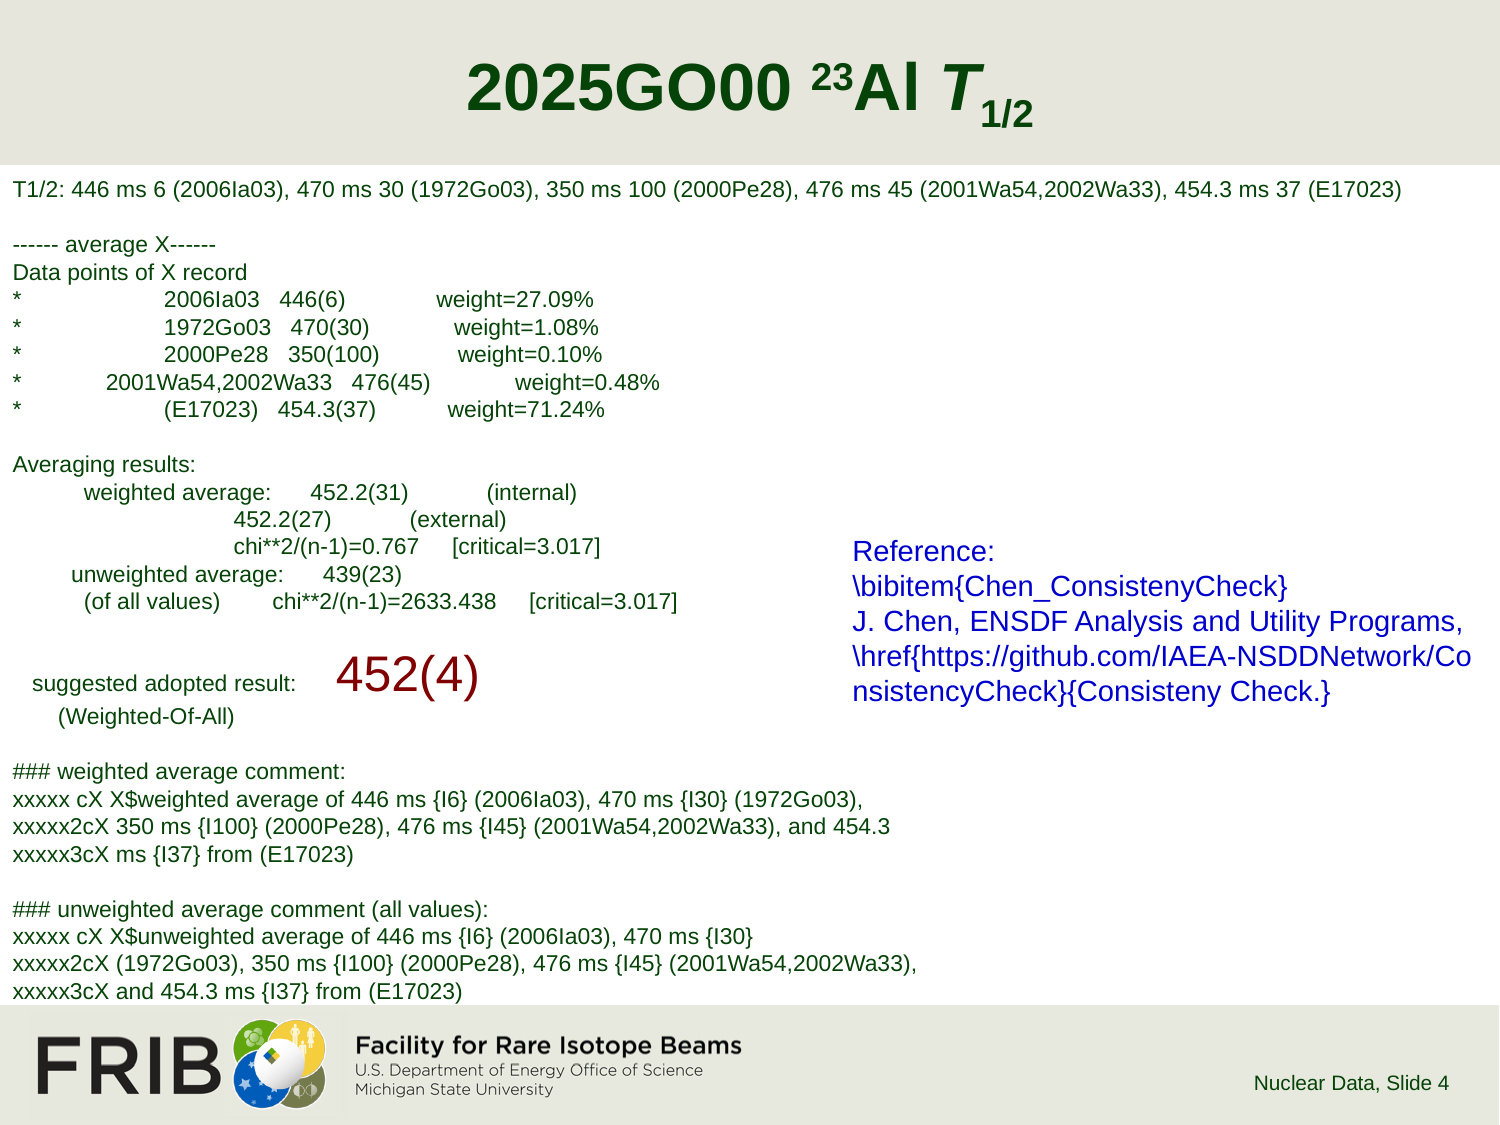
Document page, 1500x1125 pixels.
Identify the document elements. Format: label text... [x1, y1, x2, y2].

text_box Reference: \bibitem{Chen_ConsistenyCheck} J. Chen, ENSDF Analysis and Utility Programs, \href{https://github.com/IAEA-NSDDNetwork/ConsistencyCheck}{Consisteny Check.} [837, 524, 1488, 715]
picture [0, 0, 1500, 165]
footer Nuclear Data [679, 1042, 1374, 1103]
slide_number , Slide 4 [1374, 1042, 1500, 1103]
picture [0, 1005, 1499, 1125]
list T1/2: 446 ms 6 (2006Ia03), 470 ms 30 (1972Go03), 350 ms 100 (2000Pe28), 476 ms 45 (2001Wa54,2002Wa33), 454.3 ms 37 (E17023) ------ average X------ Data points of X record * 2006Ia03 446(6) weight=27.09% * 1972Go03 470(30) weight=1.08% * 2000Pe28 350(100) weight=0.10% * 2001Wa54,2002Wa33 476(45) weight=0.48% * (E17023) 454.3(37) weight=71.24% Averaging results: weighted average: 452.2(31) (internal) 452.2(27) (external) chi**2/(n-1)=0.767 [critical=3.017] unweighted average: 439(23) (of all values) chi**2/(n-1)=2633.438 [critical=3.017] suggested adopted result: 452(4) (Weighted-Of-All) ### weighted average comment: xxxxx cX X$weighted average of 446 ms {I6} (2006Ia03), 470 ms {I30} (1972Go03), xxxxx2cX 350 ms {I100} (2000Pe28), 476 ms {I45} (2001Wa54,2002Wa33), and 454.3 xxxxx3cX ms {I37} from (E17023) ### unweighted average comment (all values): xxxxx cX X$unweighted average of 446 ms {I6} (2006Ia03), 470 ms {I30} xxxxx2cX (1972Go03), 350 ms {I100} (2000Pe28), 476 ms {I45} (2001Wa54,2002Wa33), xxxxx3cX and 454.3 ms {I37} from (E17023) [12, 174, 1488, 1000]
title 2025GO00 23Al T1/2 [11, 46, 1489, 128]
